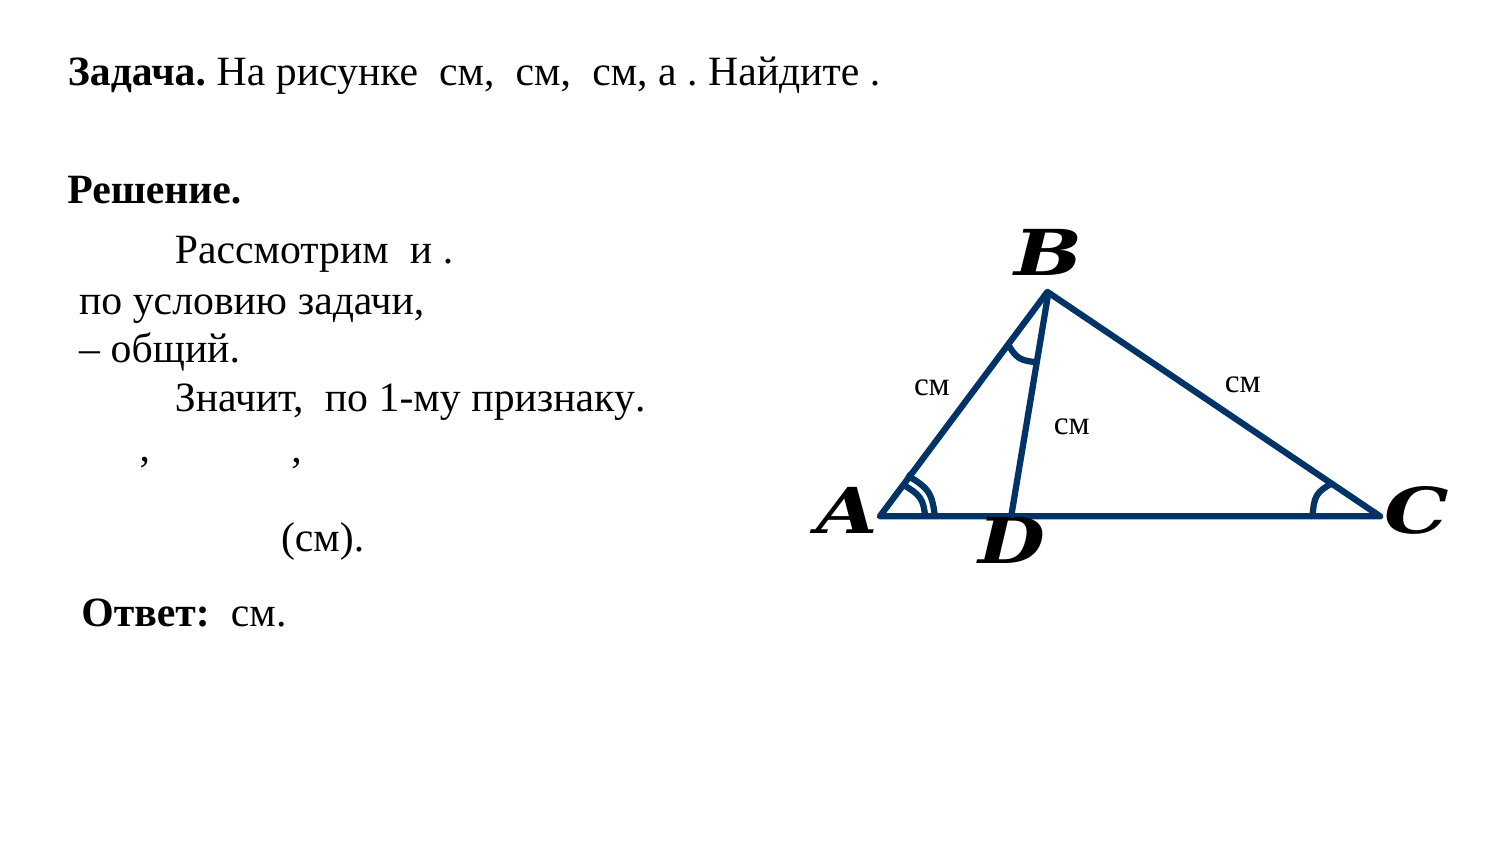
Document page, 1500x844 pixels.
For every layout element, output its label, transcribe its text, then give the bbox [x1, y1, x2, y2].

text_box Решение. [52, 154, 257, 220]
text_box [805, 219, 1452, 580]
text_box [895, 483, 942, 510]
